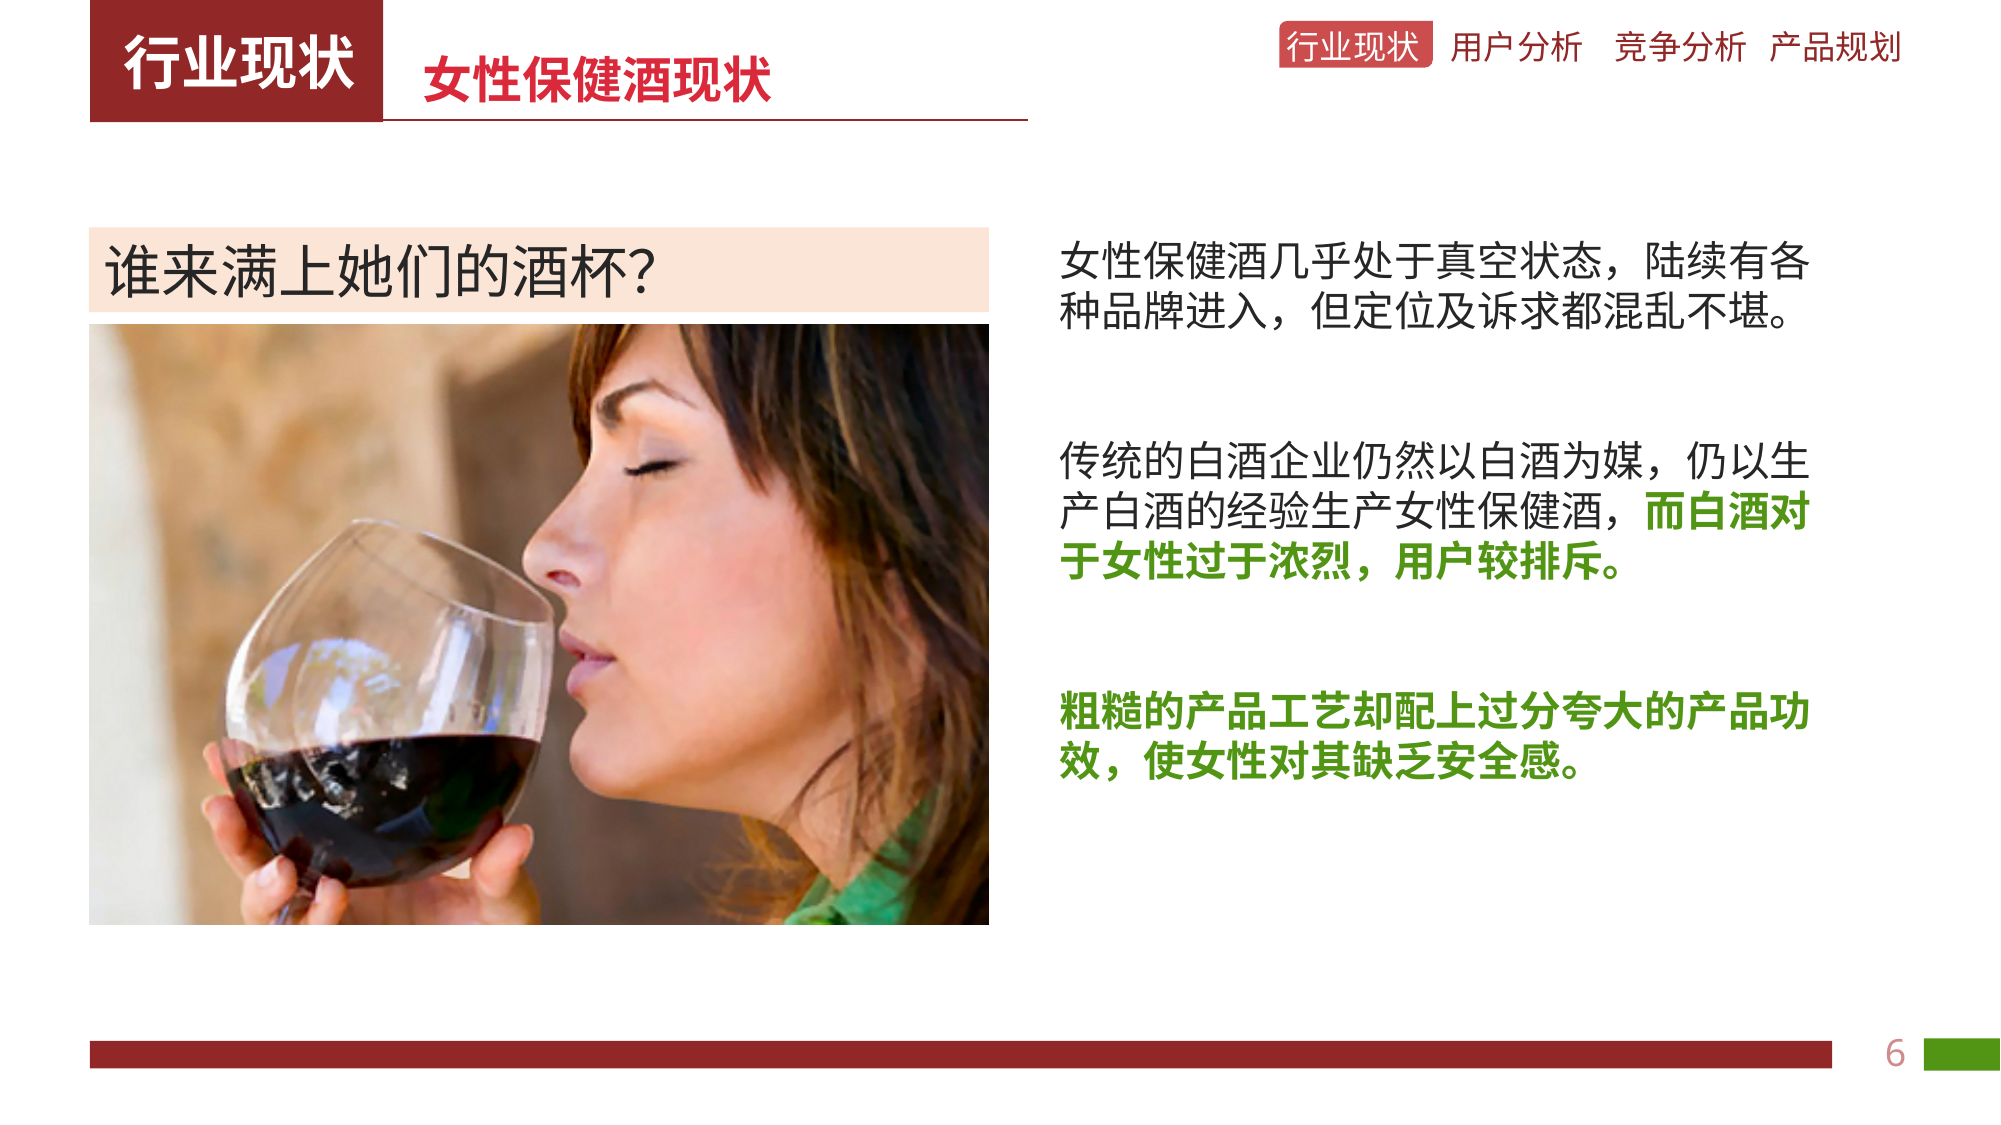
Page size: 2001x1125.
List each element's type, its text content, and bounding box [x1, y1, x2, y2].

text_box 女性保健酒几乎处于真空状态，陆续有各种品牌进入，但定位及诉求都混乱不堪。 传统的白酒企业仍然以白酒为媒，仍以生产白酒的经验生产女性保健酒，而白酒对于女性过于浓烈，用户较排斥。 粗糙的产品工艺却配上过分夸大的产品功效，使女性对其缺乏安全感。 [1045, 227, 1861, 793]
picture [88, 324, 989, 925]
text_box 女性保健酒现状 [407, 40, 1046, 116]
text_box 谁来满上她们的酒杯？ [88, 227, 989, 313]
slide_number 6 [1471, 1024, 1922, 1085]
